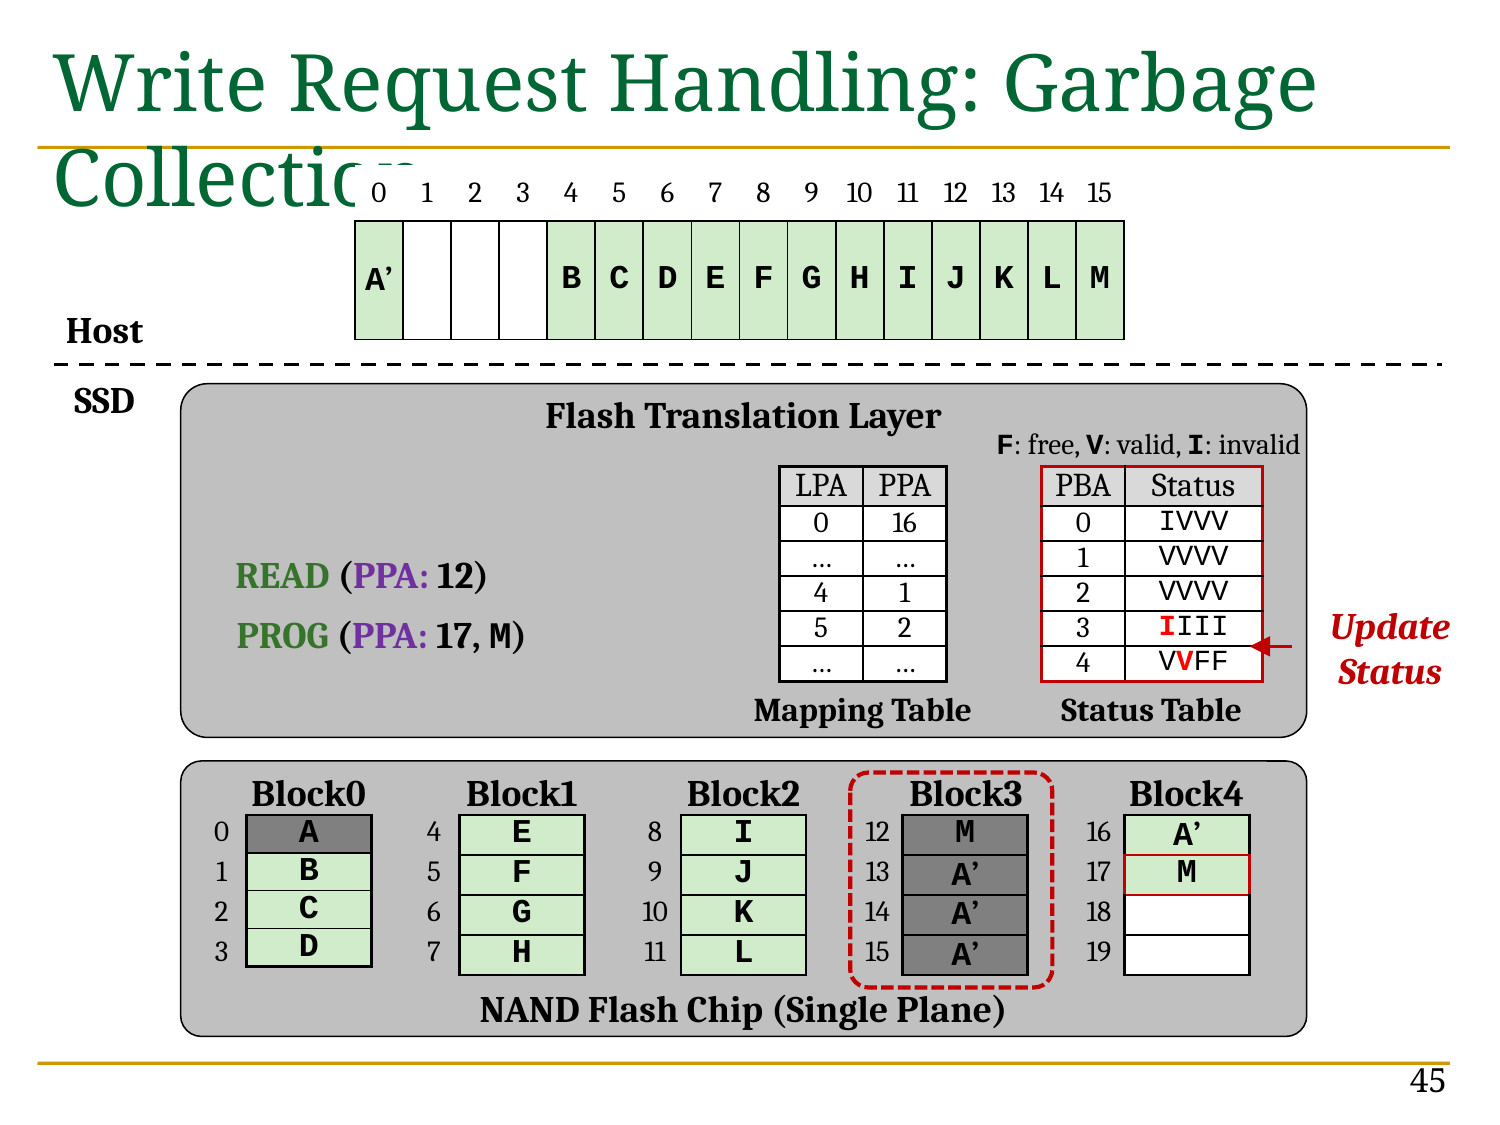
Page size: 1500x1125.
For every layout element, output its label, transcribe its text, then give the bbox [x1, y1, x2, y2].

table_cell D [248, 929, 370, 965]
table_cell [981, 222, 1027, 339]
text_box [451, 761, 593, 822]
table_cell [1043, 577, 1124, 610]
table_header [1043, 468, 1124, 505]
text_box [135, 543, 609, 664]
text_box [738, 680, 988, 736]
slide_number 45 [1111, 1036, 1462, 1112]
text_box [850, 761, 1053, 988]
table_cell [864, 577, 945, 610]
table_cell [1126, 577, 1261, 610]
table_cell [500, 222, 546, 339]
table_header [682, 822, 805, 854]
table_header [781, 468, 862, 505]
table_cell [1126, 612, 1261, 645]
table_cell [781, 577, 862, 610]
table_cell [461, 856, 583, 894]
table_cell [682, 936, 805, 974]
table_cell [410, 855, 458, 975]
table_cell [933, 222, 979, 339]
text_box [1046, 680, 1258, 736]
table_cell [404, 222, 450, 339]
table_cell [1126, 647, 1261, 680]
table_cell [452, 222, 498, 339]
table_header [461, 822, 583, 854]
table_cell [356, 222, 402, 339]
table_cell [1043, 507, 1124, 540]
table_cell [1126, 542, 1261, 575]
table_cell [788, 222, 835, 339]
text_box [981, 417, 1316, 468]
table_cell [1075, 855, 1123, 975]
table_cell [837, 222, 883, 339]
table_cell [1043, 612, 1124, 645]
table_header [631, 815, 679, 855]
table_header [355, 165, 1124, 220]
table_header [1126, 468, 1261, 505]
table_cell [864, 542, 945, 575]
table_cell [1126, 896, 1248, 934]
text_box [51, 298, 159, 358]
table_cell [864, 647, 945, 680]
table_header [864, 468, 945, 505]
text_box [1249, 595, 1500, 700]
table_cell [1126, 507, 1261, 540]
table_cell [781, 647, 862, 680]
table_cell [864, 612, 945, 645]
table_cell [1077, 222, 1123, 339]
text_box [672, 761, 816, 822]
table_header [410, 815, 458, 855]
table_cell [1029, 222, 1075, 339]
table_cell C [248, 891, 370, 928]
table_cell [1043, 647, 1124, 680]
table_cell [1126, 856, 1248, 894]
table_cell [596, 222, 642, 339]
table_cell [864, 507, 945, 540]
table_header A [248, 822, 370, 852]
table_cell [781, 507, 862, 540]
text_box Flash Translation Layer [180, 383, 1307, 738]
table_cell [644, 222, 691, 339]
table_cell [197, 855, 246, 975]
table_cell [682, 856, 805, 894]
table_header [197, 815, 246, 855]
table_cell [885, 222, 931, 339]
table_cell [461, 936, 583, 974]
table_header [1126, 822, 1248, 854]
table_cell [781, 612, 862, 645]
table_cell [781, 542, 862, 575]
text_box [1114, 761, 1260, 822]
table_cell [1043, 542, 1124, 575]
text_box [236, 761, 381, 822]
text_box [59, 368, 150, 428]
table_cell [461, 896, 583, 934]
text_box NAND Flash Chip (Single Plane) [180, 760, 1307, 1037]
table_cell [682, 896, 805, 934]
title Write Request Handling: Garbage Collection [37, 24, 1450, 200]
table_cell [548, 222, 594, 339]
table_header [1075, 815, 1123, 855]
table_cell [1126, 936, 1248, 974]
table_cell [692, 222, 739, 339]
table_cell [631, 855, 679, 975]
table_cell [740, 222, 787, 339]
table_cell B [248, 854, 370, 890]
